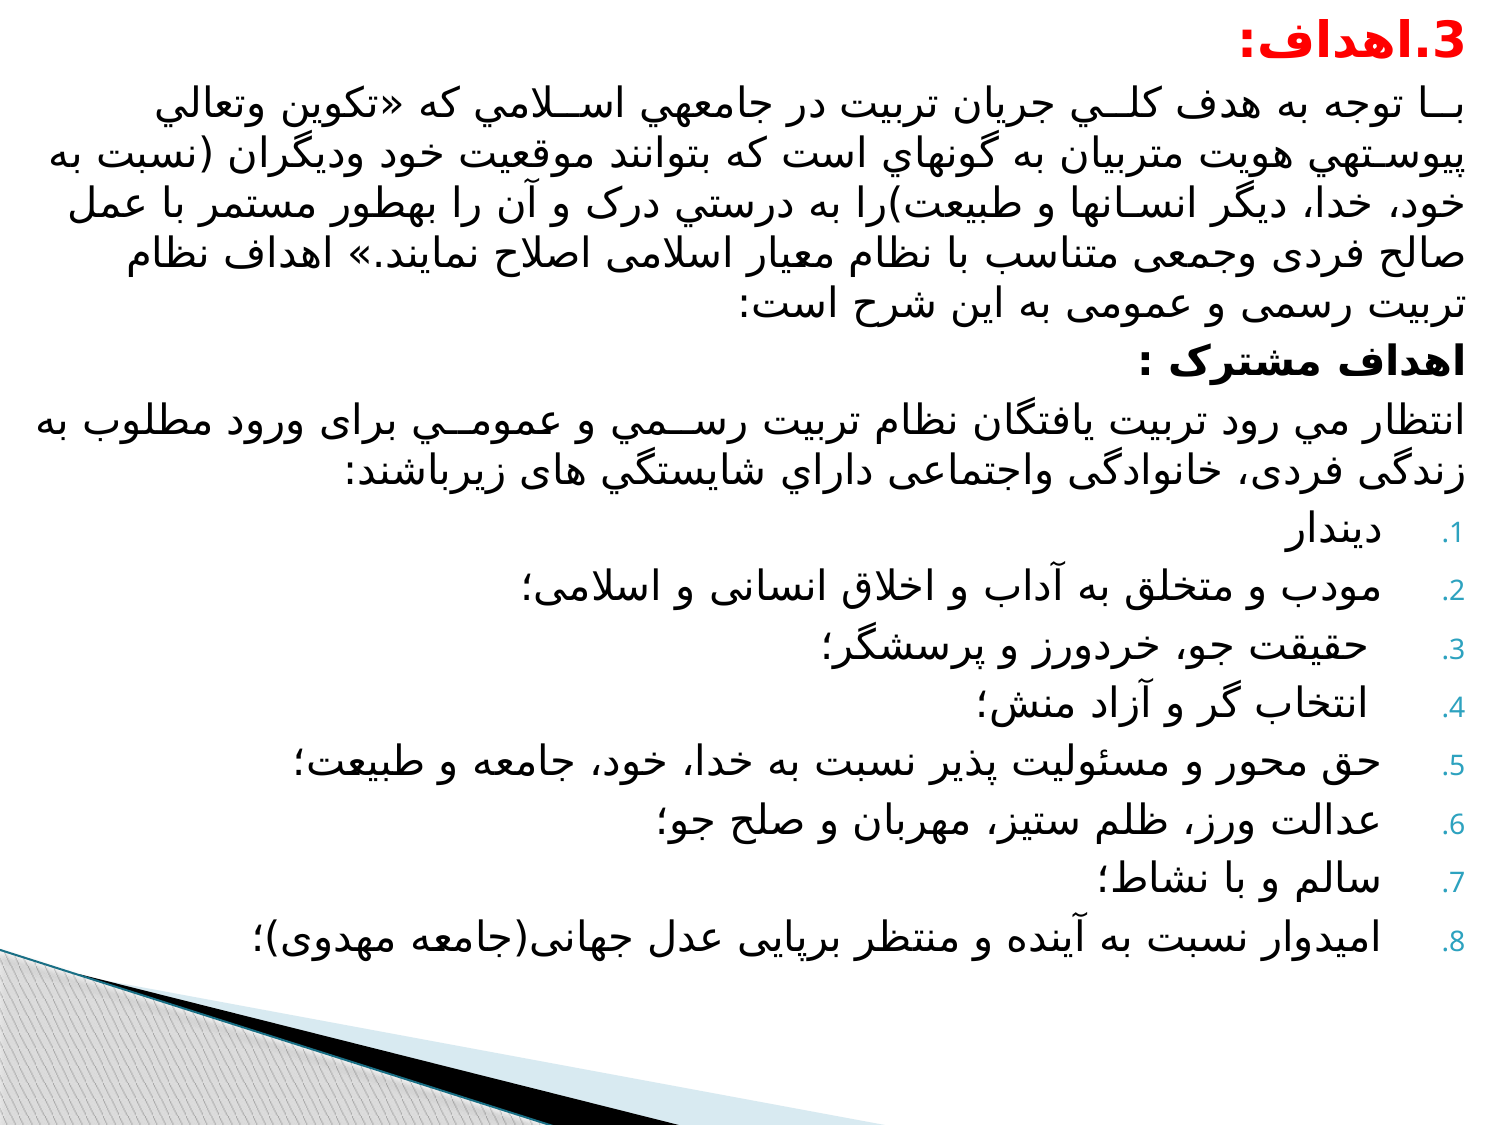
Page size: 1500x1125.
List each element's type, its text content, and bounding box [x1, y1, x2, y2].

list 3.اهداف: بــا توجه به هدف كلــي جريان تربيت در جامعهي اســلامي که «تکوين وتعالي پيوسـتهي هويت متربيان به گونهاي است که بتوانند موقعيت خود وديگران (نسبت به خود، خدا، ديگر انسـانها و طبيعت)را به درستي درک و آن را بهطور مستمر با عمل صالح فردی وجمعی متناسب با نظام معيار اسلامی اصلاح نمايند.» اهداف نظام تربيت رسمی و عمومی به اين شرح است: اهداف مشترک : انتظار مي رود تربيت يافتگان نظام تربيت رســمي و عمومــي برای ورود مطلوب به زندگی فردی، خانوادگی واجتماعی داراي شايستگي های زيرباشند: ديندار مودب و متخلق به آداب و اخلاق انسانی و اسلامی؛ حقيقت جو، خردورز و پرسشگر؛ انتخاب گر و آزاد منش؛ حق محور و مسئوليت پذير نسبت به خدا، خود، جامعه و طبيعت؛ عدالت ورز، ظلم ستيز، مهربان و صلح جو؛ سالم و با نشاط؛ اميدوار نسبت به آينده و منتظر برپايی عدل جهانی(جامعه مهدوی)؛ [0, 0, 1500, 1125]
